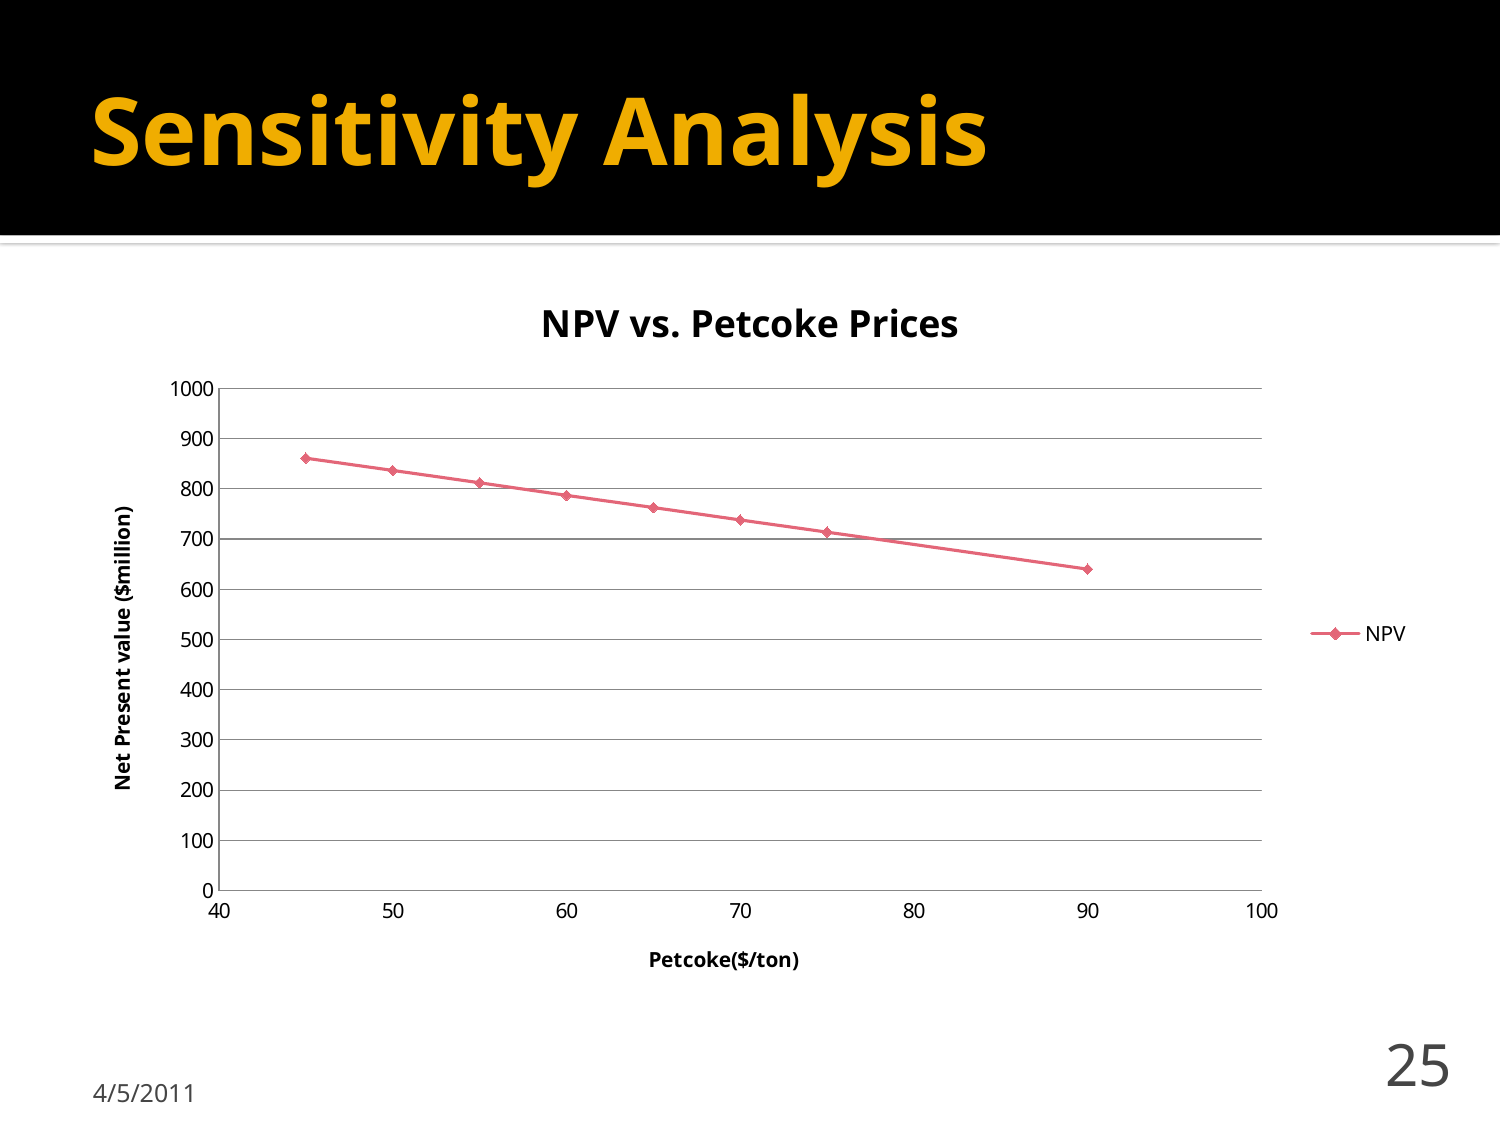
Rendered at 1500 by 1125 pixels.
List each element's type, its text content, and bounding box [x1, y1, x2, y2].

title Sensitivity Analysis [75, 25, 1425, 231]
slide_number 25 [1345, 1062, 1467, 1108]
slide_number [75, 1062, 425, 1108]
chart [74, 262, 1425, 1005]
